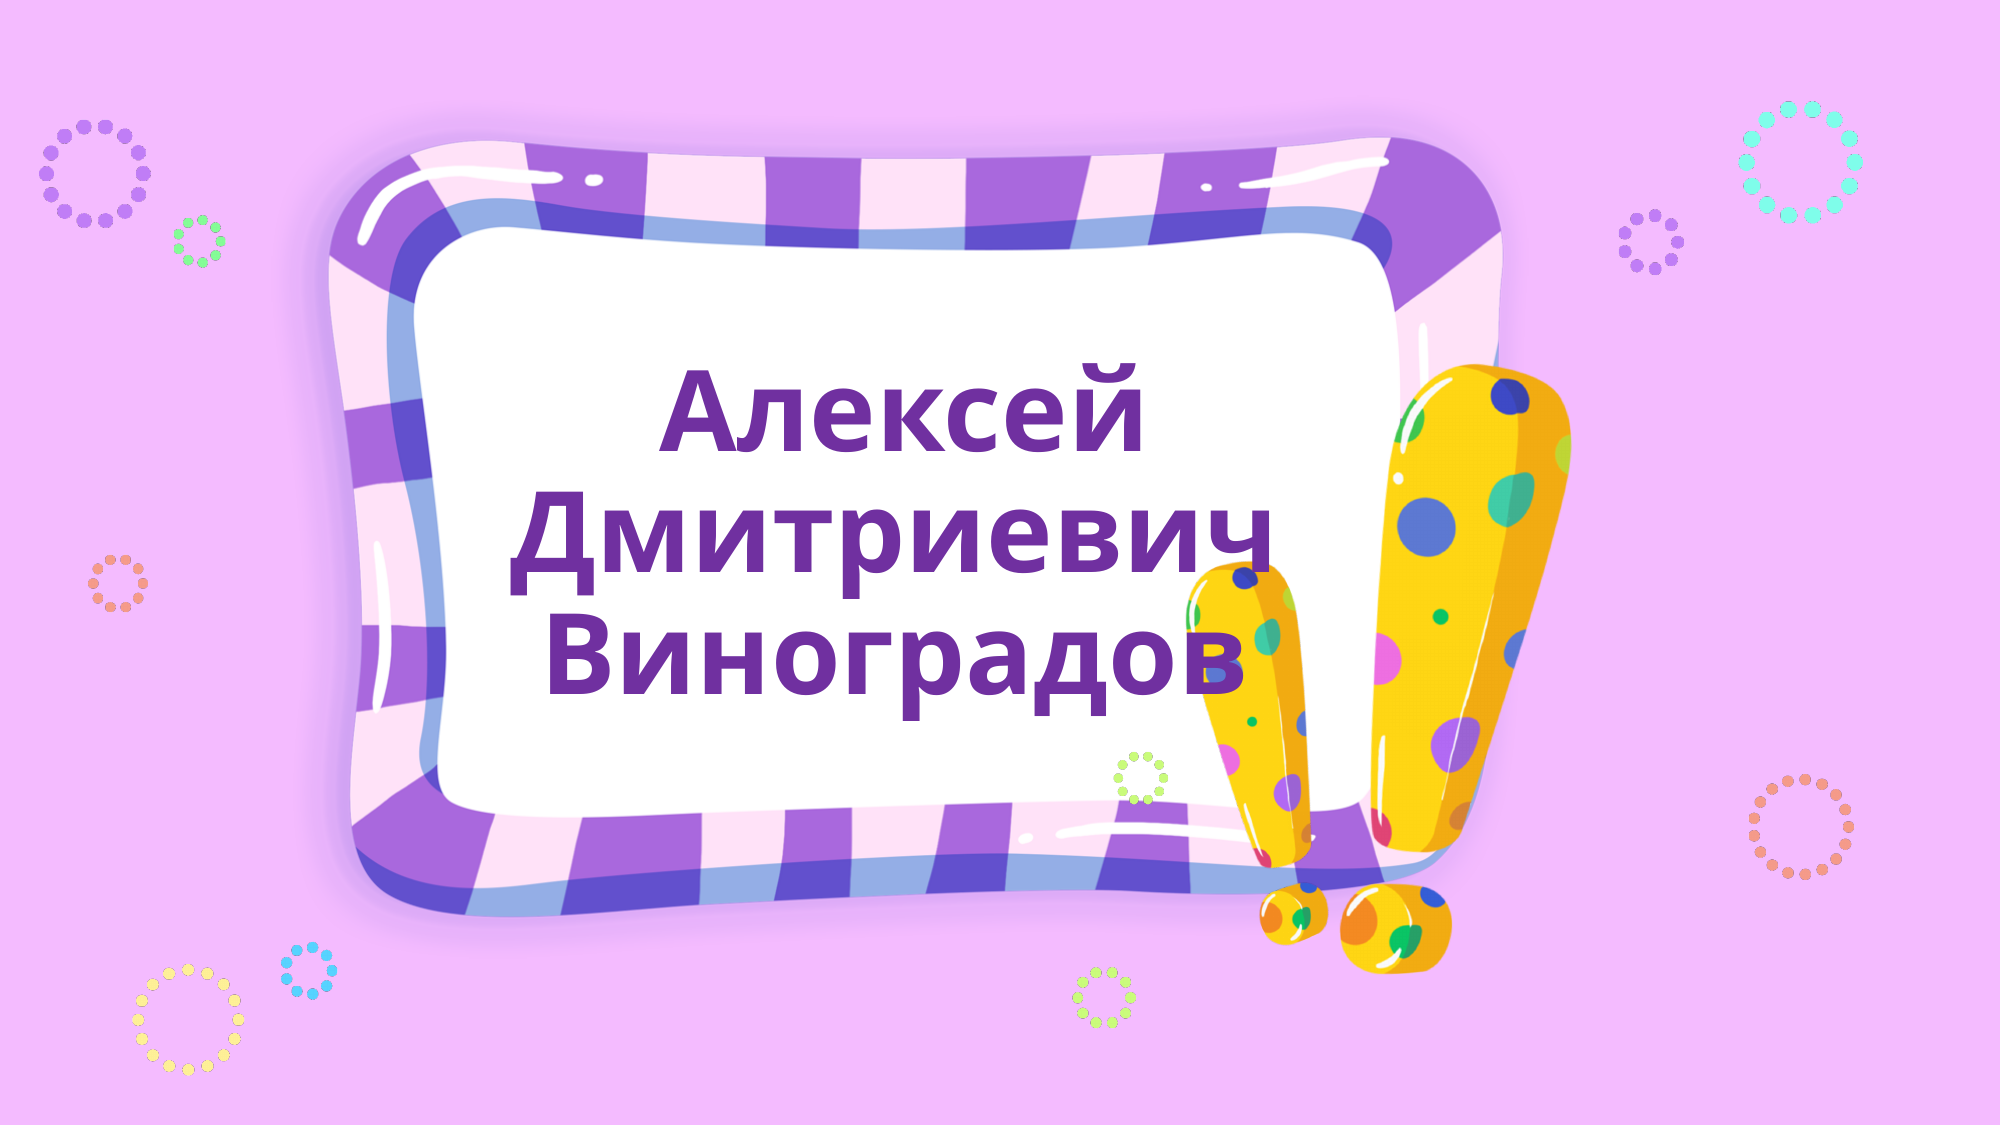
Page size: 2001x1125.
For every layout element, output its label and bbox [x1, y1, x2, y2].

picture [1745, 768, 1856, 882]
picture [84, 546, 149, 614]
picture [1608, 198, 1688, 278]
picture [128, 958, 246, 1078]
picture [30, 111, 154, 239]
picture [1730, 73, 1871, 239]
picture [271, 95, 1608, 1030]
picture [165, 206, 229, 270]
